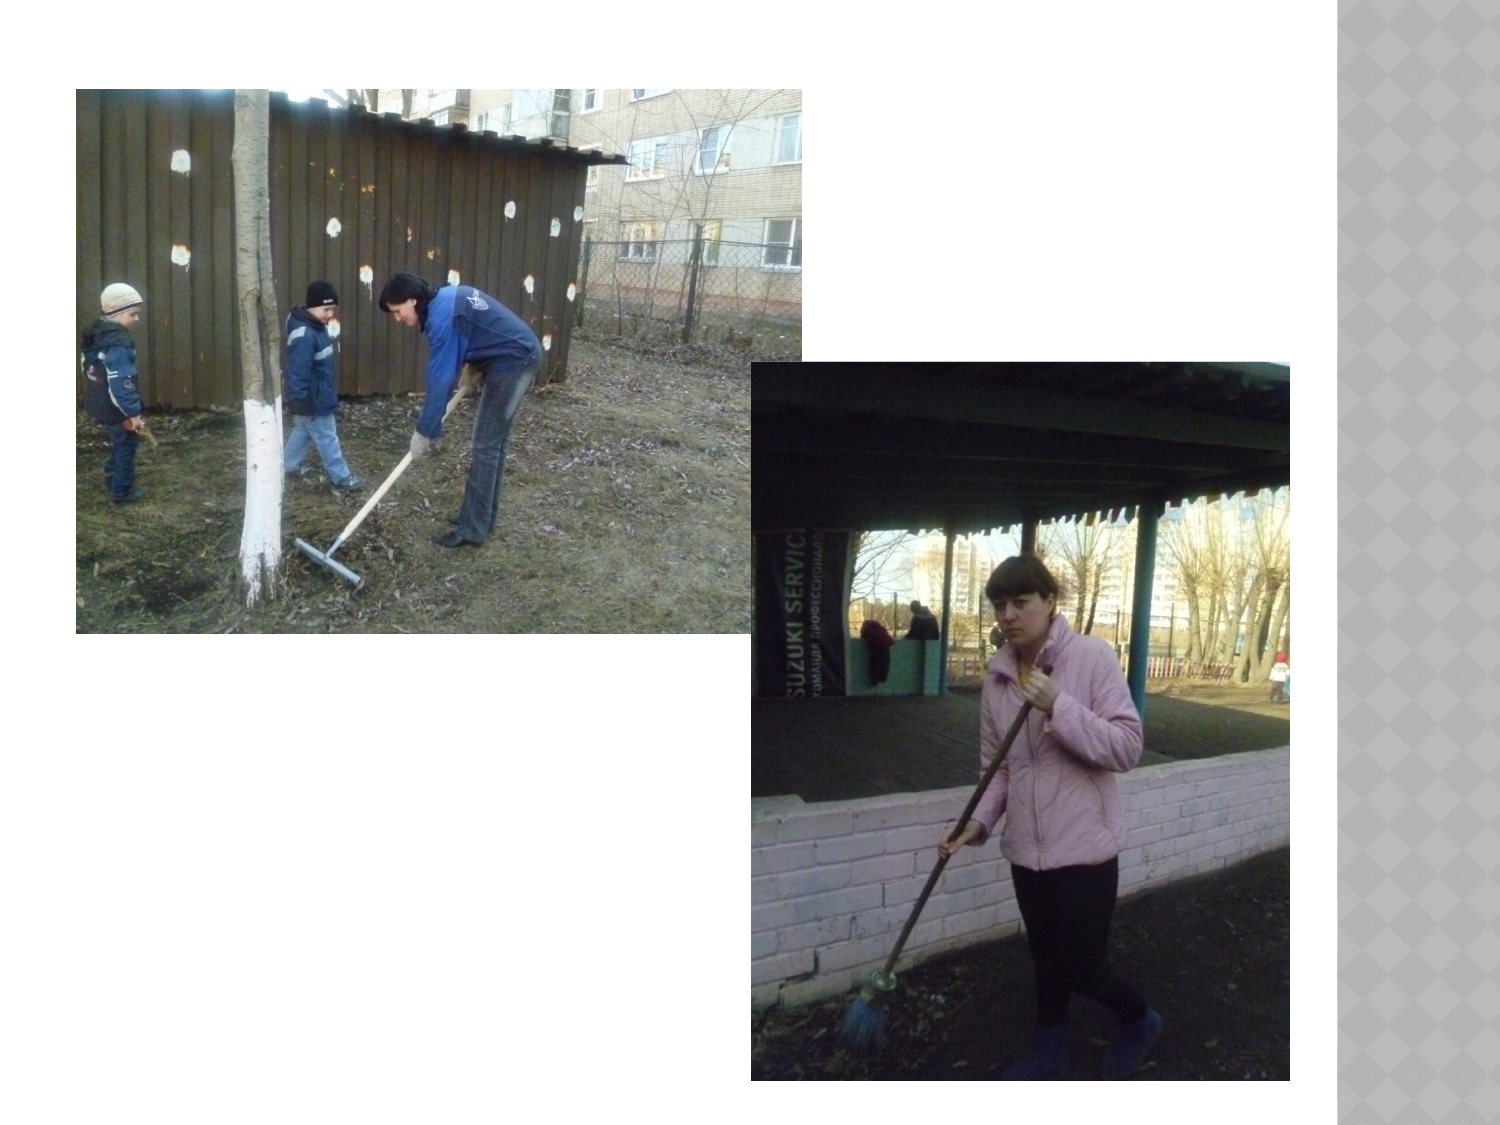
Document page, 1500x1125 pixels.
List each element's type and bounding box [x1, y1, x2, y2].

list [659, 451, 1380, 992]
list [76, 89, 802, 634]
picture [751, 999, 1290, 1080]
picture [806, 362, 1290, 450]
